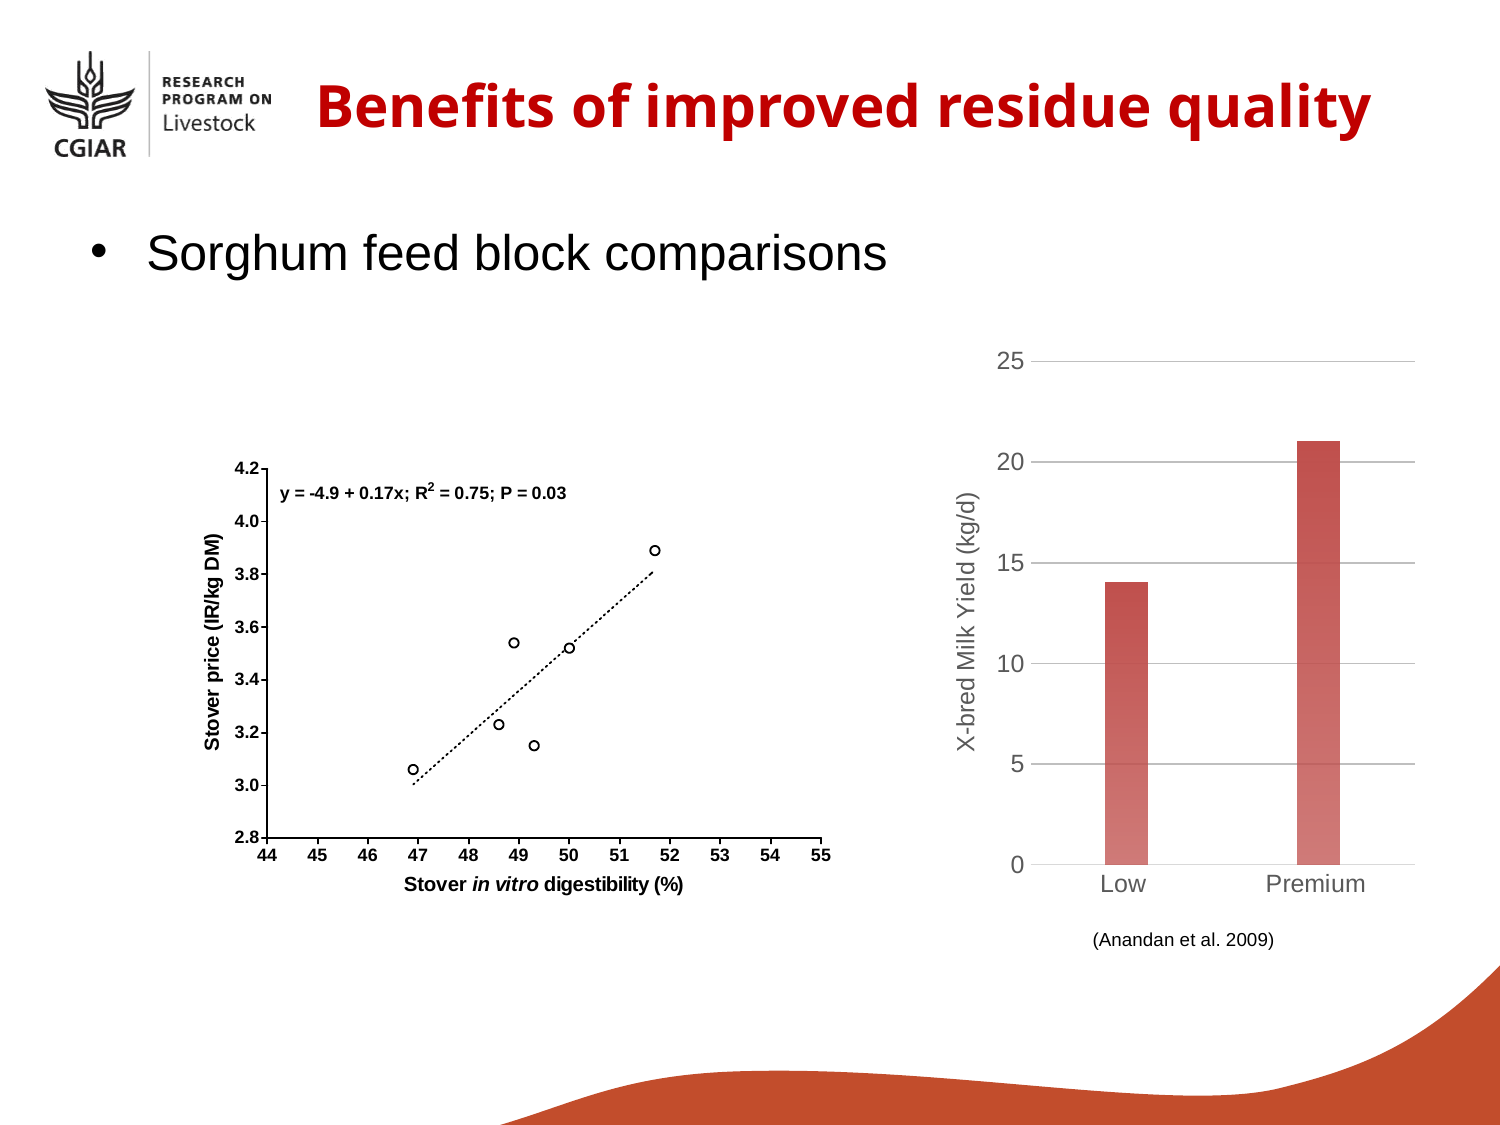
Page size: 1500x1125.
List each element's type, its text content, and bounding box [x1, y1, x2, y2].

text_box Sorghum feed block comparisons [74, 212, 1425, 288]
chart [917, 336, 1426, 909]
picture [45, 51, 271, 157]
text_box (Anandan et al. 2009) [1077, 919, 1290, 958]
list Benefits of improved residue quality [300, 33, 1463, 175]
picture [187, 438, 877, 909]
